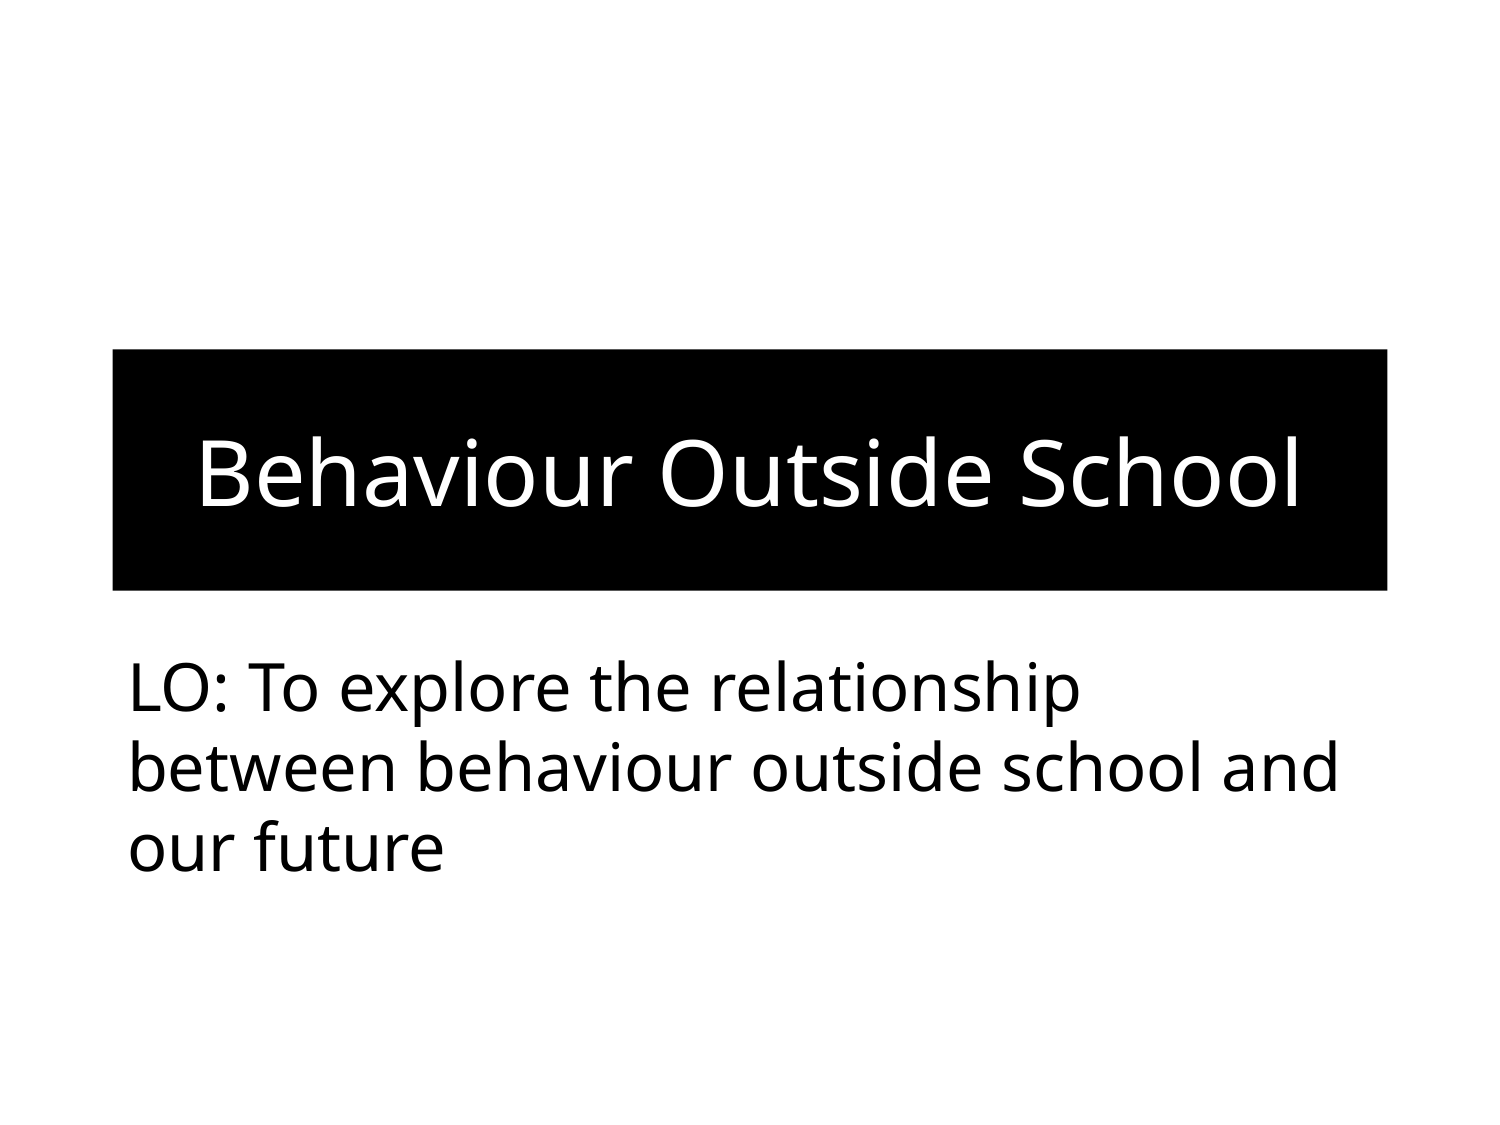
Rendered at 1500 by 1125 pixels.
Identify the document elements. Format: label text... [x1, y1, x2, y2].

subtitle LO: To explore the relationship between behaviour outside school and our future [112, 637, 1388, 925]
title Behaviour Outside School [112, 349, 1388, 591]
